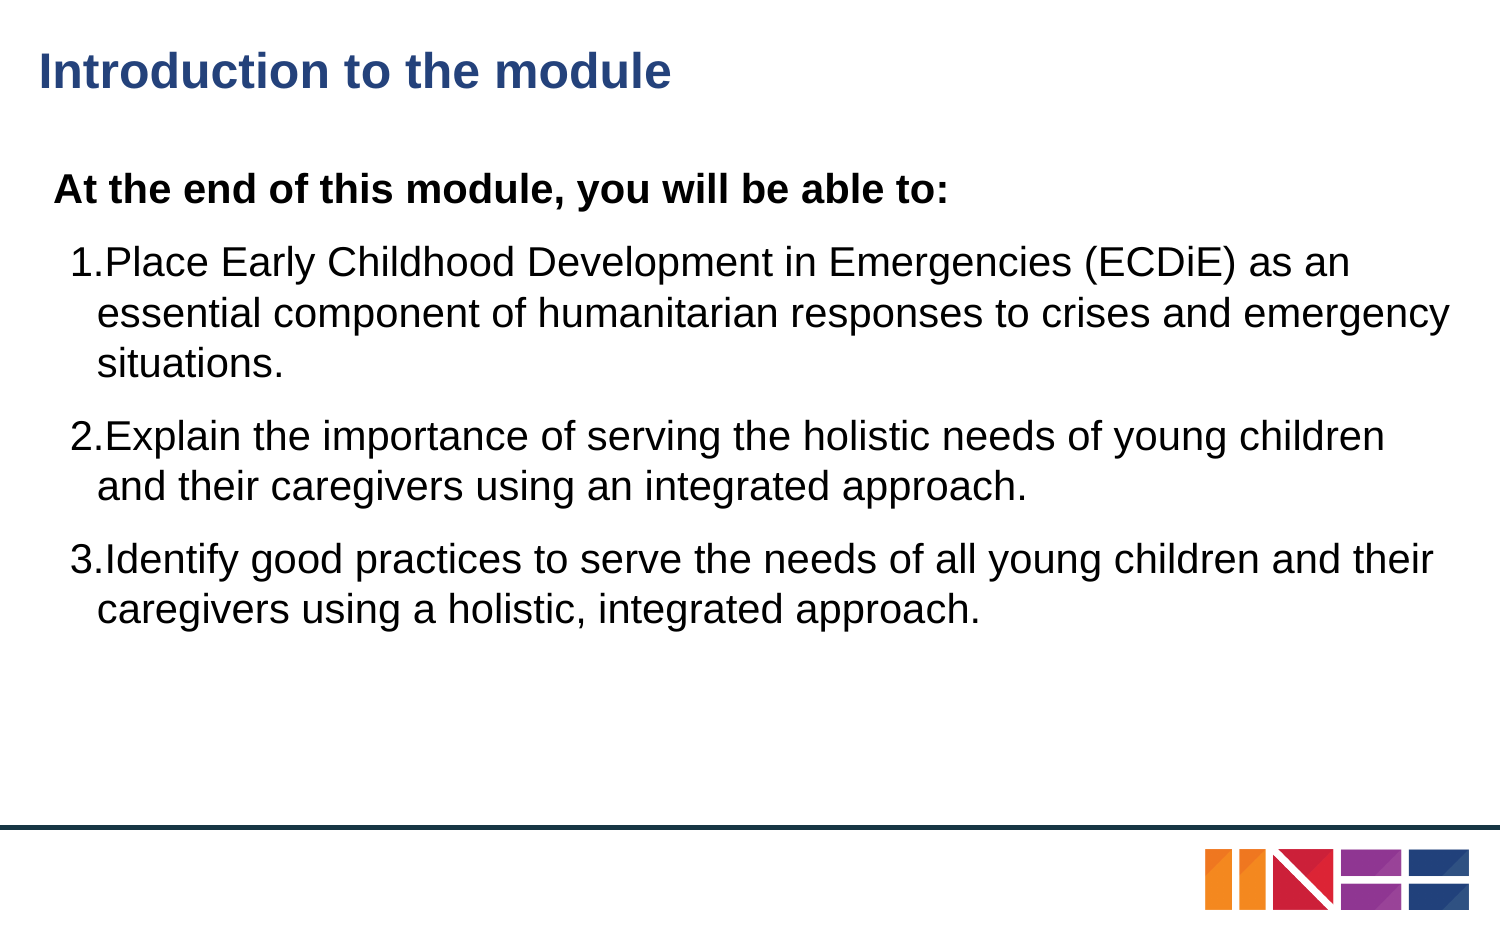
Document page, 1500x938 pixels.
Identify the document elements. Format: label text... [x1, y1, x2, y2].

title Introduction to the module [23, 23, 1468, 121]
picture [1205, 849, 1469, 910]
list At the end of this module, you will be able to: Place Early Childhood Development in Emergencies (ECDiE) as an essential component of humanitarian responses to crises and emergency situations. Explain the importance of serving the holistic needs of young children and their caregivers using an integrated approach. Identify good practices to serve the needs of all young children and their caregivers using a holistic, integrated approach. [23, 143, 1479, 779]
